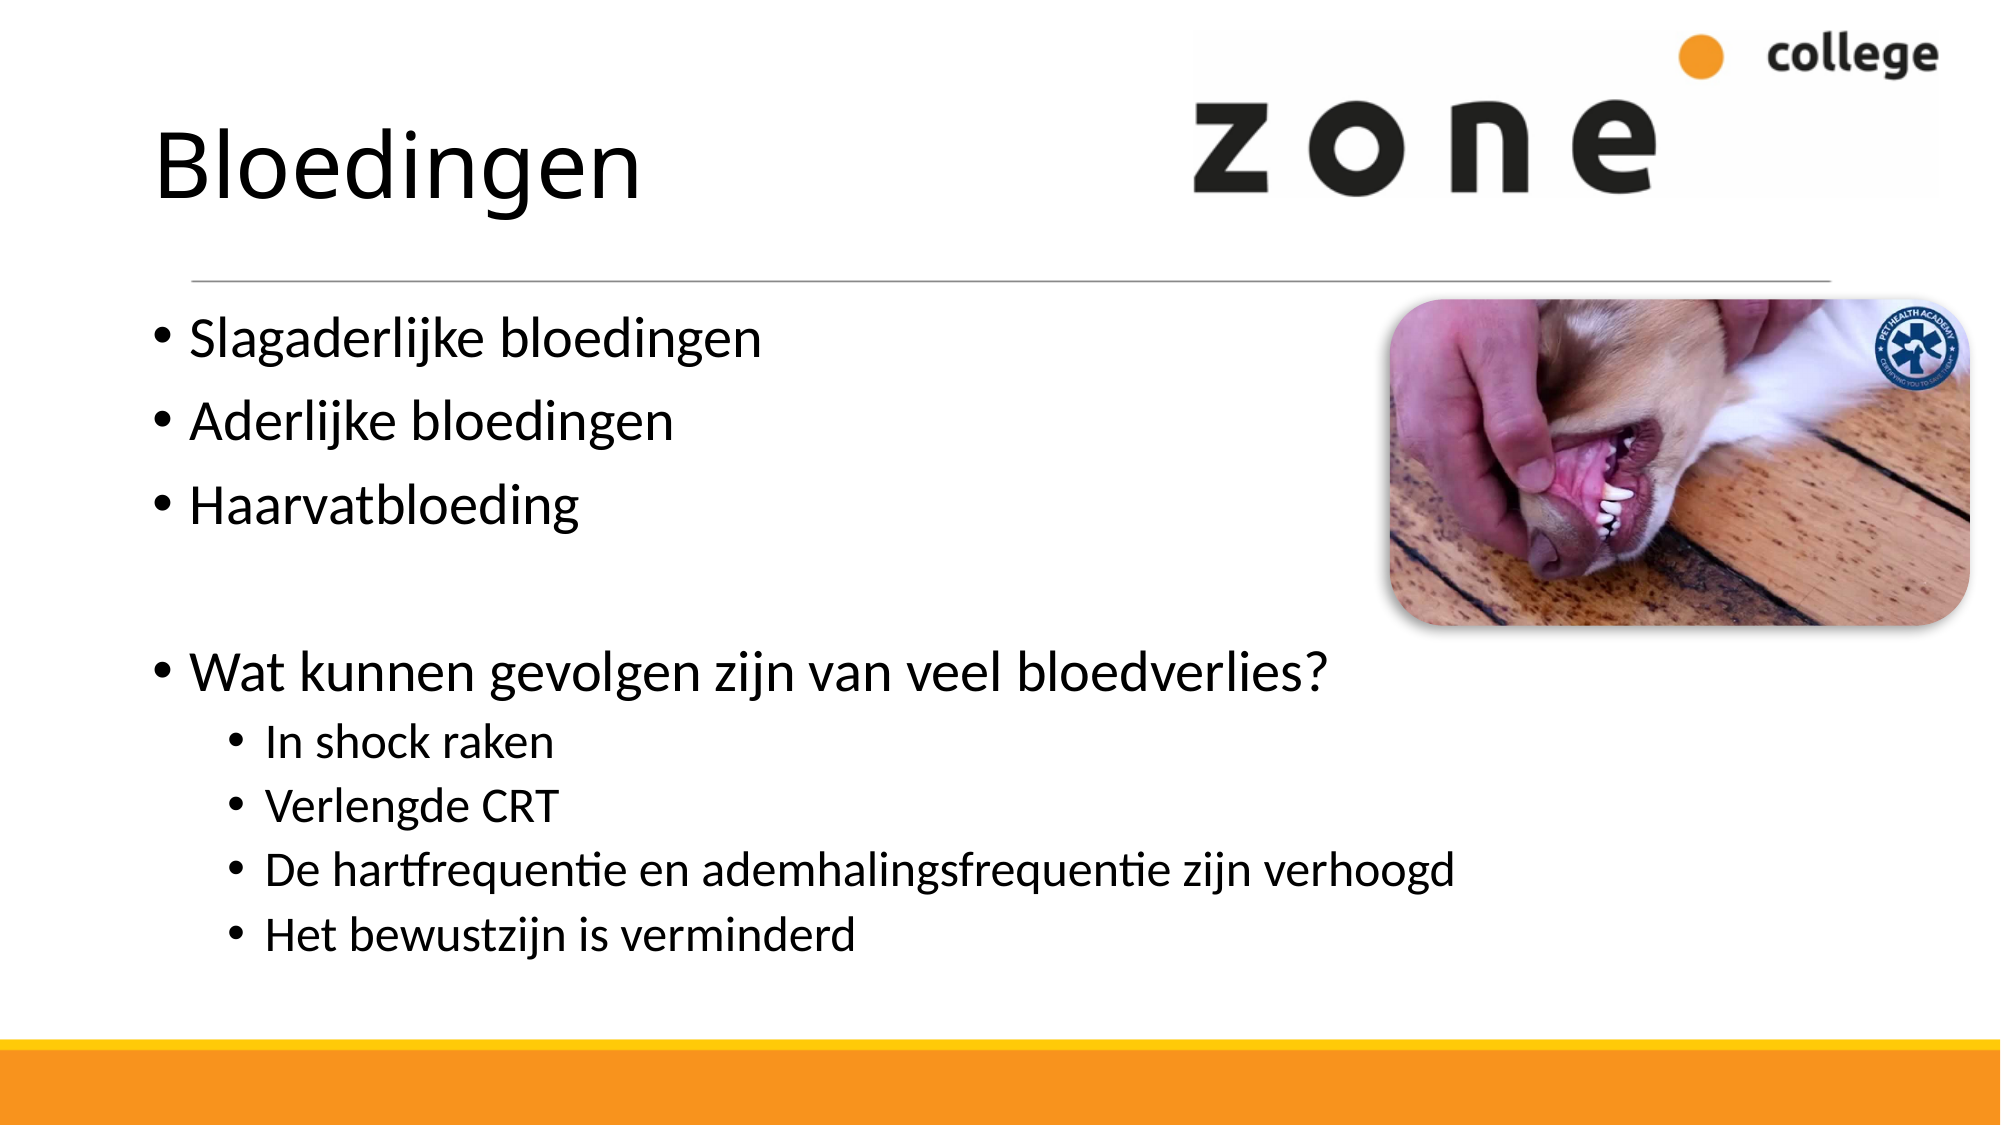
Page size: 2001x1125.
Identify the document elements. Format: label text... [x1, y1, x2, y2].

title Bloedingen [137, 59, 1863, 278]
picture [0, 0, 2001, 1125]
list Slagaderlijke bloedingen Aderlijke bloedingen Haarvatbloeding Wat kunnen gevolgen zijn van veel bloedverlies? In shock raken Verlengde CRT De hartfrequentie en ademhalingsfrequentie zijn verhoogd Het bewustzijn is verminderd [137, 299, 1863, 1014]
